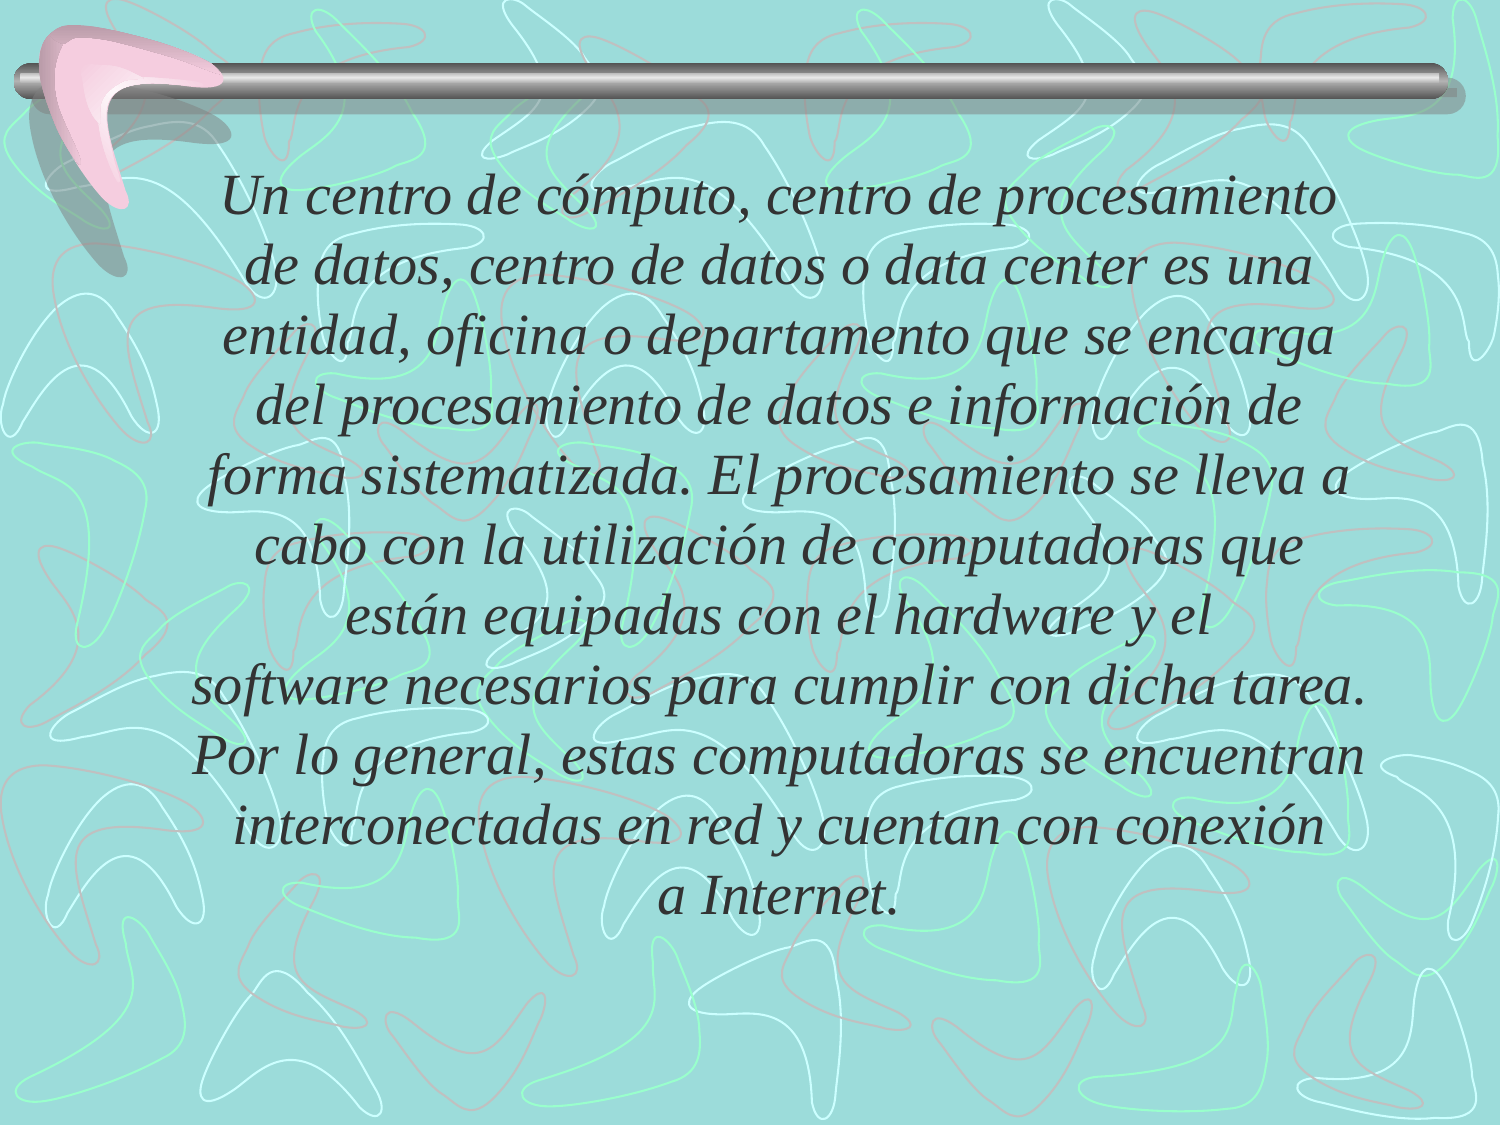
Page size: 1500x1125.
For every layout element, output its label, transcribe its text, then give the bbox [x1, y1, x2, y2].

text_box Un centro de cómputo, centro de procesamiento de datos, centro de datos o data center es una entidad, oficina o departamento que se encarga del procesamiento de datos e información de forma sistematizada. El procesamiento se lleva a cabo con la utilización de computadoras que están equipadas con el hardware y el software necesarios para cumplir con dicha tarea. Por lo general, estas computadoras se encuentran interconectadas en red y cuentan con conexión a Internet. [171, 148, 1388, 934]
